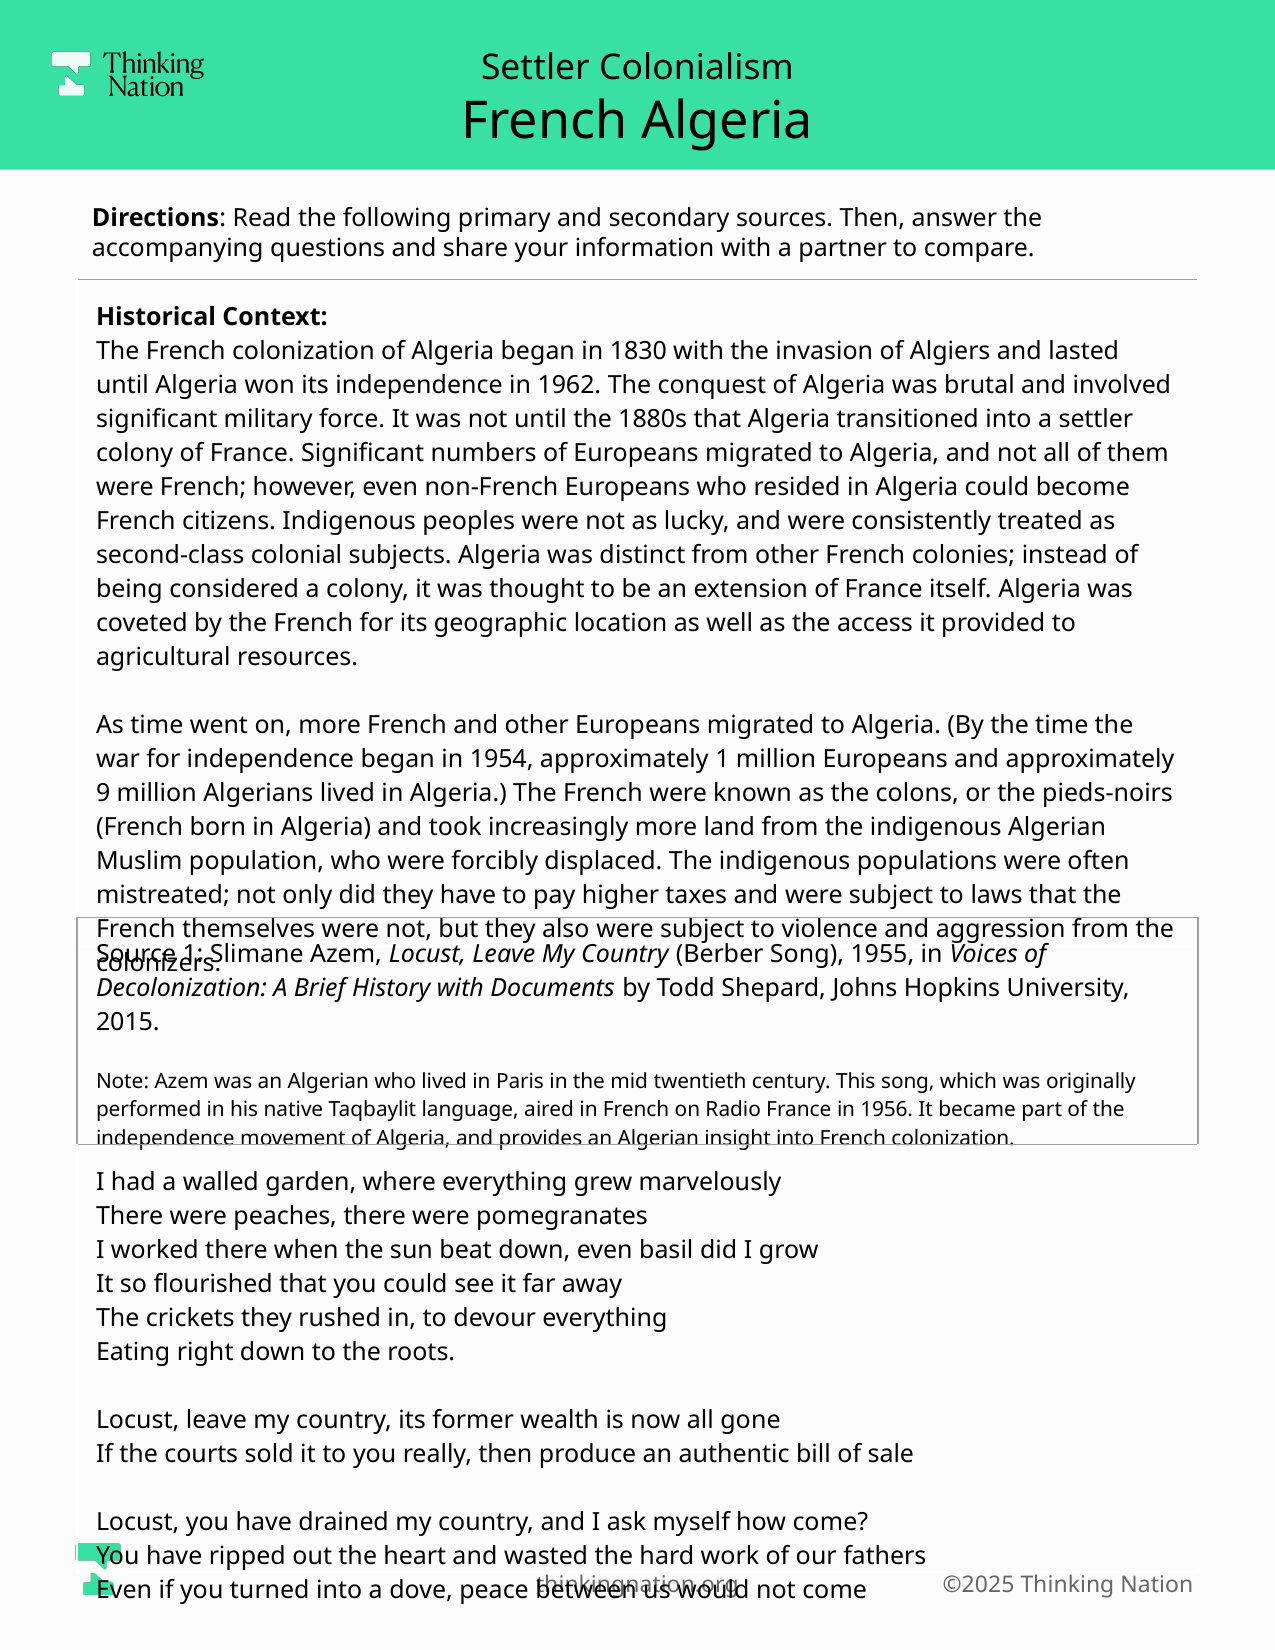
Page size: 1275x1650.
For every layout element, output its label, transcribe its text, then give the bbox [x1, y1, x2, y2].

table_cell I had a walled garden, where everything grew marvelously There were peaches, there were pomegranates I worked there when the sun beat down, even basil did I grow It so flourished that you could see it far away The crickets they rushed in, to devour everything Eating right down to the roots. Locust, leave my country, its former wealth is now all gone If the courts sold it to you really, then produce an authentic bill of sale Locust, you have drained my country, and I ask myself how come? You have ripped out the heart and wasted the hard work of our fathers Even if you turned into a dove, peace between us would not come [78, 1145, 1197, 1571]
text_box thinkingnation.org [486, 1573, 789, 1605]
text_box ©2025 Thinking Nation [907, 1553, 1210, 1605]
picture [62, 1533, 134, 1605]
table_header Historical Context: The French colonization of Algeria began in 1830 with the invasion of Algiers and lasted until Algeria won its independence in 1962. The conquest of Algeria was brutal and involved significant military force. It was not until the 1880s that Algeria transitioned into a settler colony of France. Significant numbers of Europeans migrated to Algeria, and not all of them were French; however, even non-French Europeans who resided in Algeria could become French citizens. Indigenous peoples were not as lucky, and were consistently treated as second-class colonial subjects. Algeria was distinct from other French colonies; instead of being considered a colony, it was thought to be an extension of France itself. Algeria was coveted by the French for its geographic location as well as the access it provided to agricultural resources. As time went on, more French and other Europeans migrated to Algeria. (By the time the war for independence began in 1954, approximately 1 million Europeans and approximately 9 million Algerians lived in Algeria.) The French were known as the colons, or the pieds-noirs (French born in Algeria) and took increasingly more land from the indigenous Algerian Muslim population, who were forcibly displaced. The indigenous populations were often mistreated; not only did they have to pay higher taxes and were subject to laws that the French themselves were not, but they also were subject to violence and aggression from the colonizers. [78, 280, 1197, 917]
text_box Directions: Read the following primary and secondary sources. Then, answer the accompanying questions and share your information with a partner to compare. [76, 186, 1198, 277]
table_header Source 1: Slimane Azem, Locust, Leave My Country (Berber Song), 1955, in Voices of Decolonization: A Brief History with Documents by Todd Shepard, Johns Hopkins University, 2015. Note: Azem was an Algerian who lived in Paris in the mid twentieth century. This song, which was originally performed in his native Taqbaylit language, aired in French on Radio France in 1956. It became part of the independence movement of Algeria, and provides an Algerian insight into French colonization. [78, 918, 1197, 1144]
picture [35, 37, 210, 110]
text_box Settler Colonialism French Algeria [0, 0, 1275, 170]
